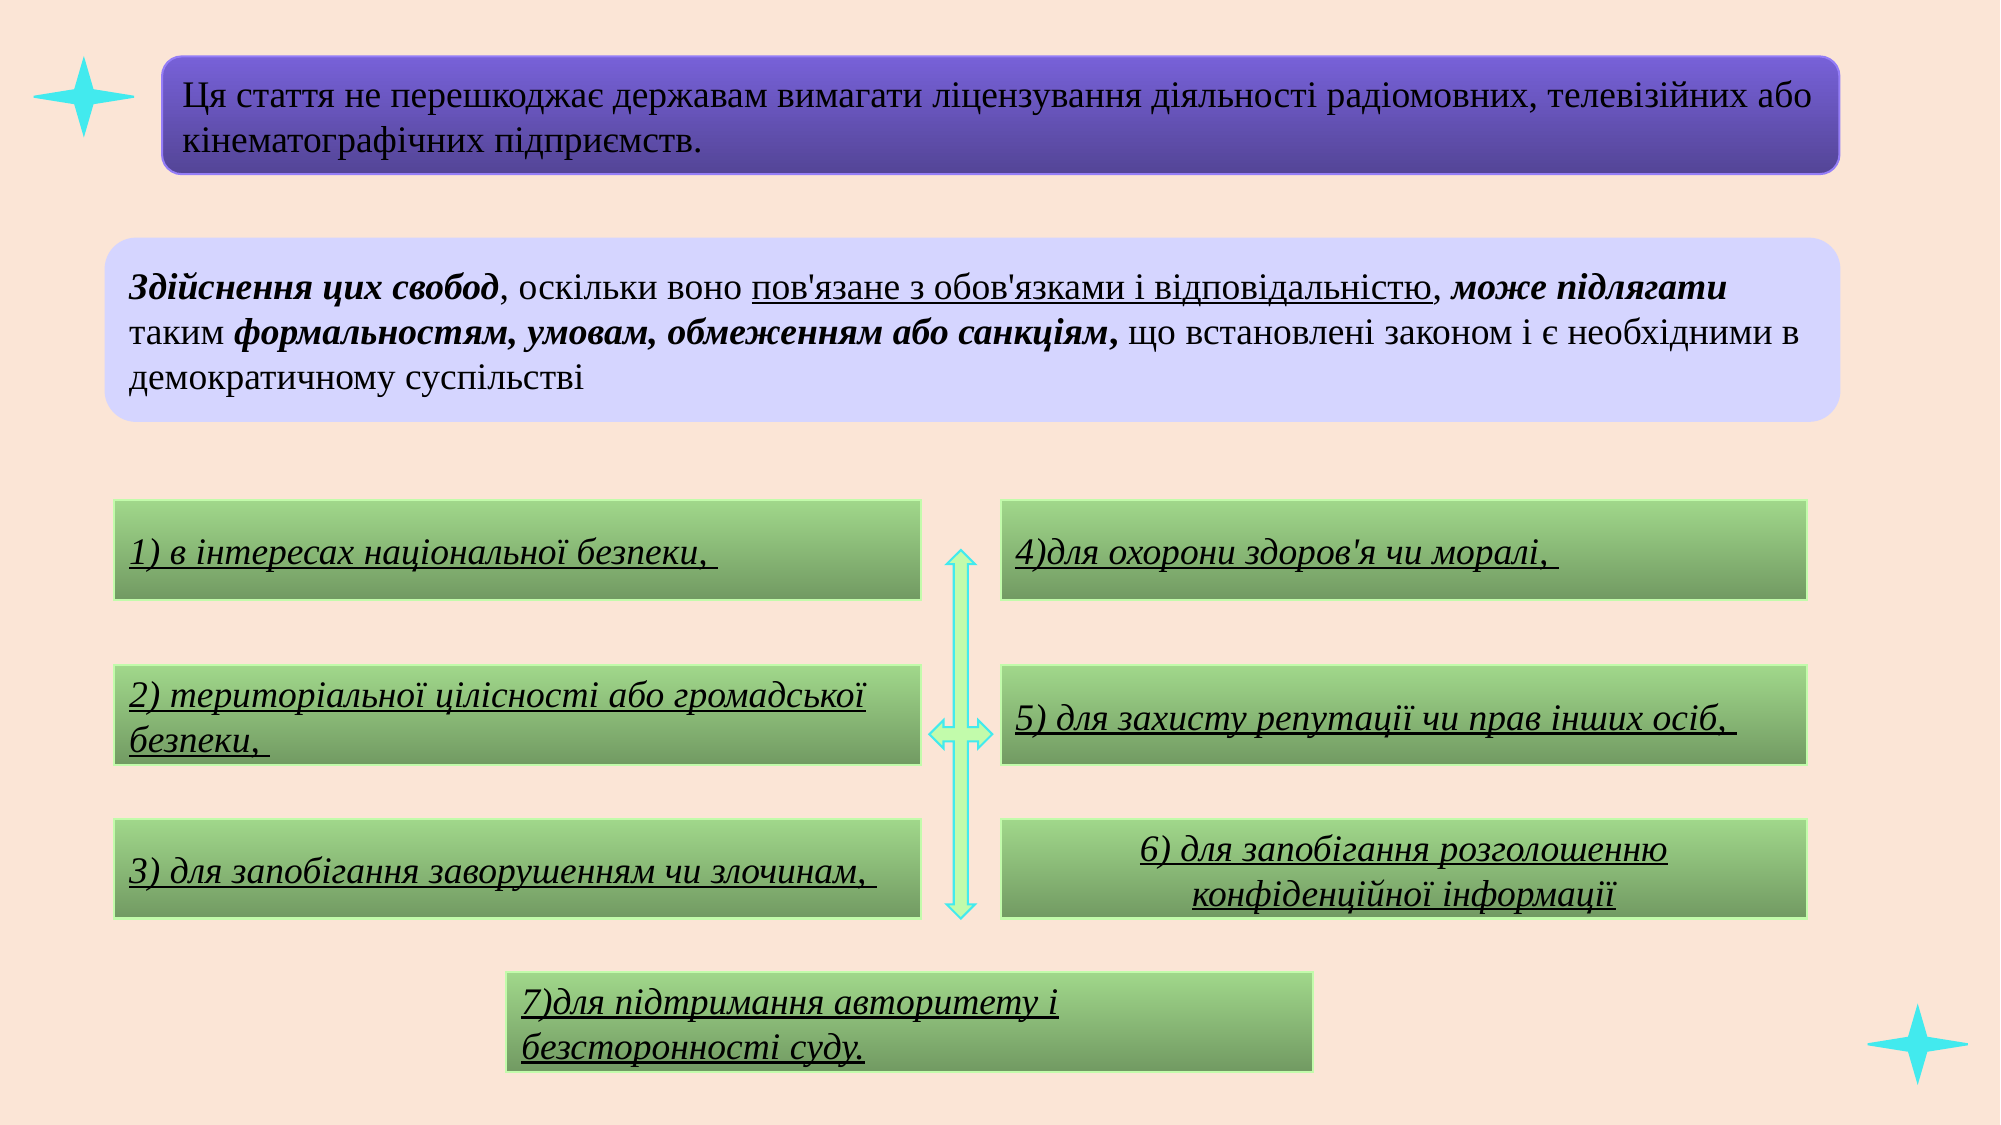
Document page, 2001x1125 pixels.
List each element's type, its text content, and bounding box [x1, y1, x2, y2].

text_box 3) для запобігання заворушенням чи злочинам, [113, 818, 922, 920]
text_box 7)для підтримання авторитету і безсторонності суду. [505, 971, 1314, 1073]
text_box 4)для охорони здоров'я чи моралі, [1000, 499, 1808, 601]
text_box [927, 548, 994, 921]
text_box [33, 55, 135, 138]
text_box Здійснення цих свобод, оскільки воно пов'язане з обов'язками і відповідальністю, може підлягати таким формальностям, умовам, обмеженням або санкціям, що встановлені законом і є необхідними в демократичному суспільстві [104, 237, 1841, 422]
text_box [1867, 1003, 1968, 1086]
text_box 6) для запобігання розголошенню конфіденційної інформації [1000, 818, 1808, 920]
text_box 5) для захисту репутації чи прав інших осіб, [1000, 664, 1808, 766]
text_box Ця стаття не перешкоджає державам вимагати ліцензування діяльності радіомовних, телевізійних або кінематографічних підприємств. [161, 55, 1841, 176]
text_box 1) в інтересах національної безпеки, [113, 499, 922, 601]
text_box 2) територіальної цілісності або громадської безпеки, [113, 664, 922, 766]
